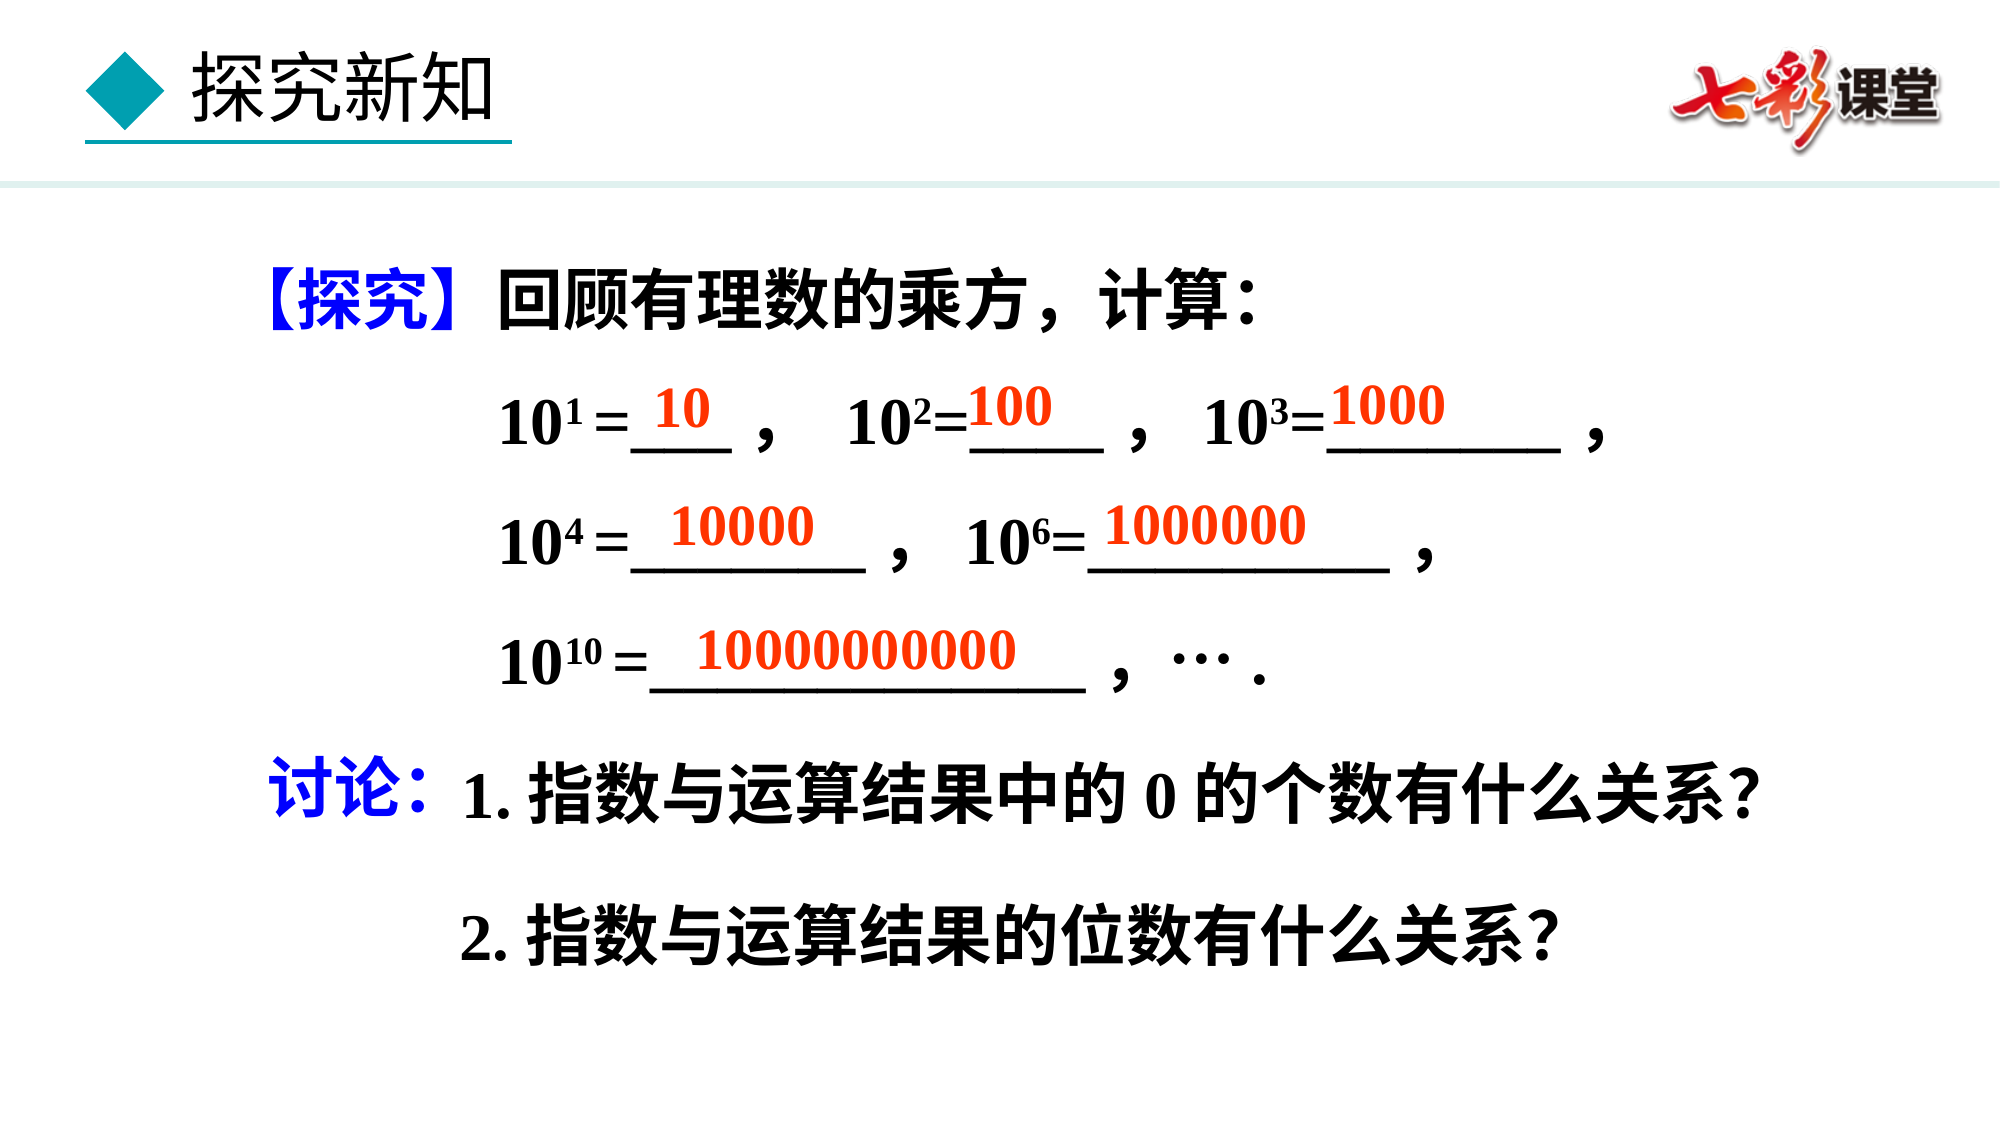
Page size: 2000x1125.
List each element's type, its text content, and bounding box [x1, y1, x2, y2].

text_box 10000 [649, 476, 862, 567]
picture [1666, 42, 1948, 157]
text_box 【探究】回顾有理数的乘方，计算： 101 =___， 102=____，103=_______， 104 =_______，106=_________， 1010 =_____________，…. [209, 207, 1775, 708]
text_box 1000 [1309, 356, 1480, 447]
text_box 10000000000 [675, 600, 1048, 691]
text_box 100 [946, 356, 1085, 447]
text_box 讨论： [247, 736, 480, 836]
text_box 10 [633, 359, 771, 449]
text_box 1000000 [1083, 475, 1359, 566]
text_box 1.指数与运算结果中的0的个数有什么关系？ [441, 742, 1820, 843]
text_box 2.指数与运算结果的位数有什么关系？ [439, 883, 1663, 984]
